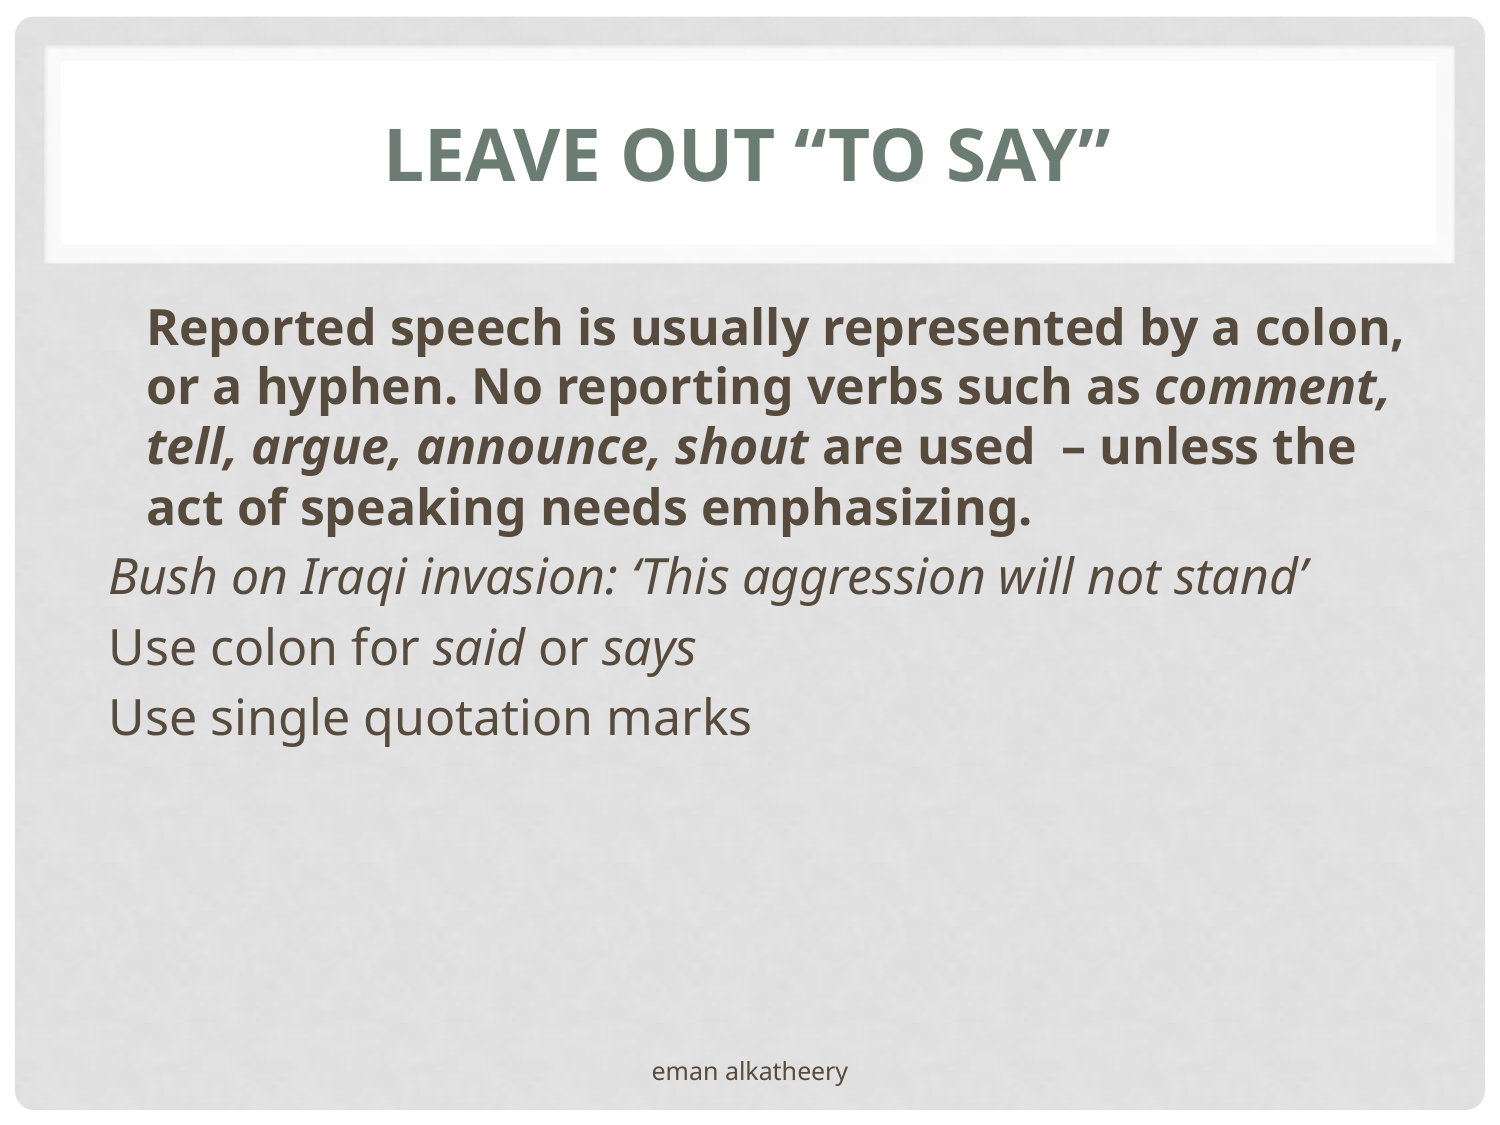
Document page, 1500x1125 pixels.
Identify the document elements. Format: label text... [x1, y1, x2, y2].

title Leave out “to say” [69, 66, 1425, 238]
footer eman alkatheery [512, 1042, 988, 1103]
list Reported speech is usually represented by a colon, or a hyphen. No reporting verbs such as comment, tell, argue, announce, shout are used – unless the act of speaking needs emphasizing. Bush on Iraqi invasion: ‘This aggression will not stand’ Use colon for said or says Use single quotation marks [75, 287, 1425, 1005]
